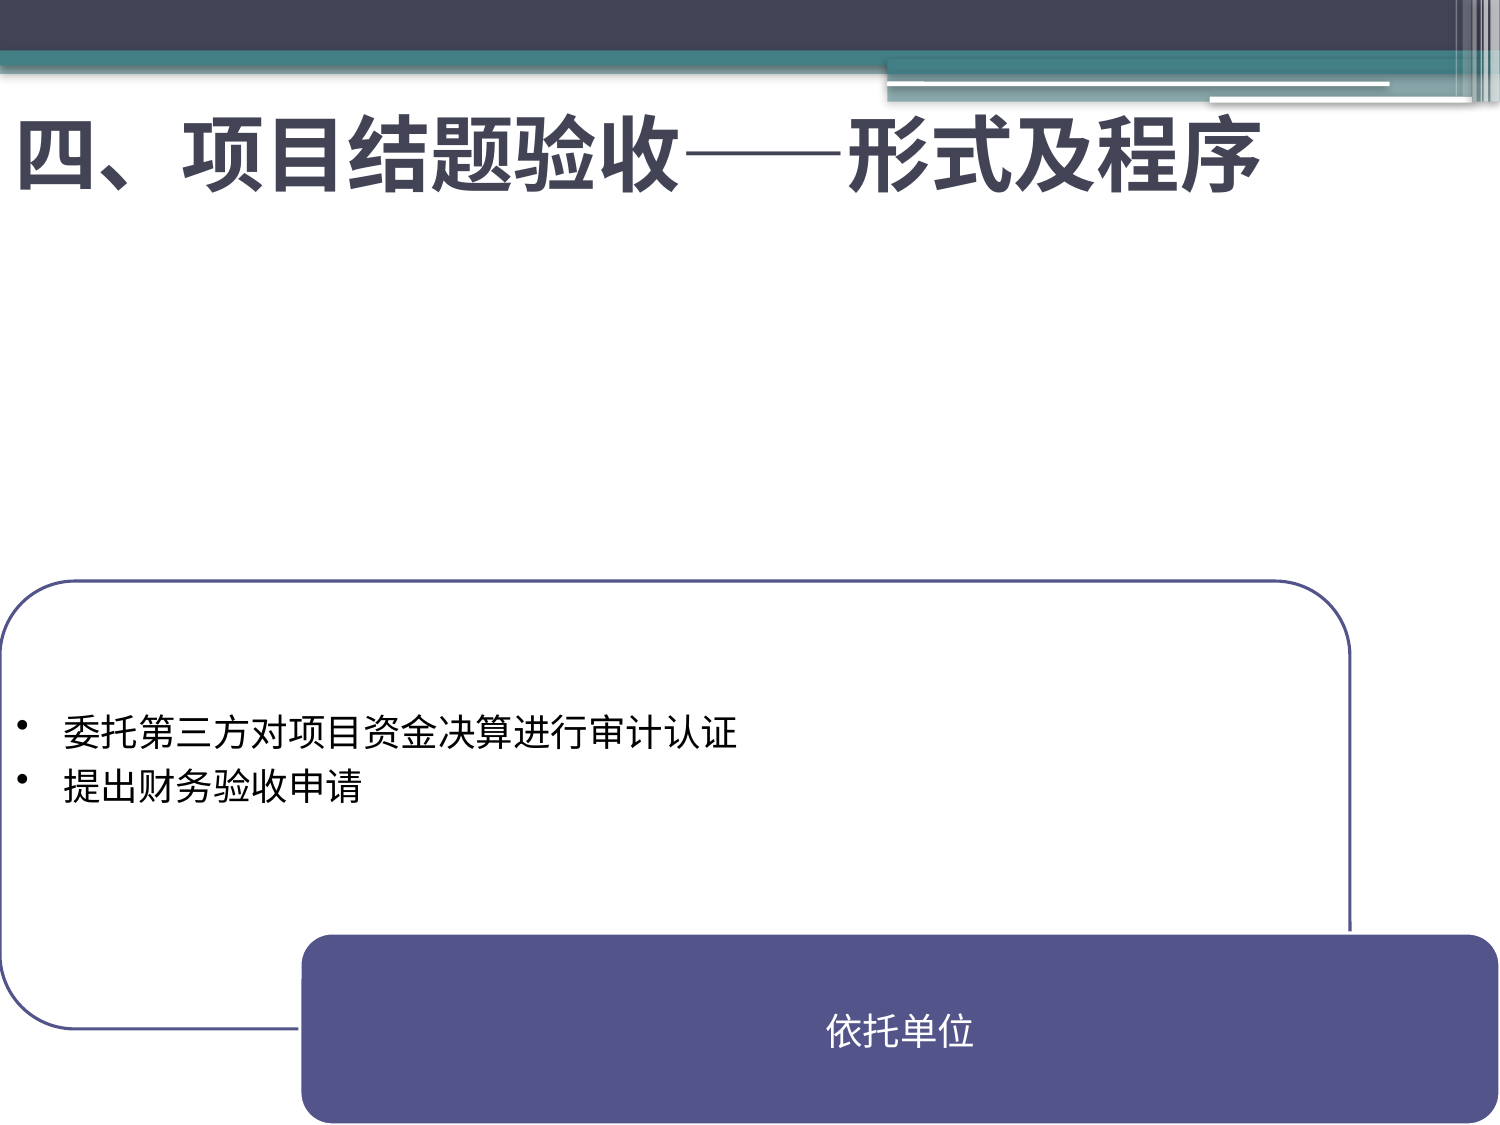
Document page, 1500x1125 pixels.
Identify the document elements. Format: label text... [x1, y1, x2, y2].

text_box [0, 210, 1500, 1125]
title 四、项目结题验收——形式及程序 [0, 82, 1350, 208]
